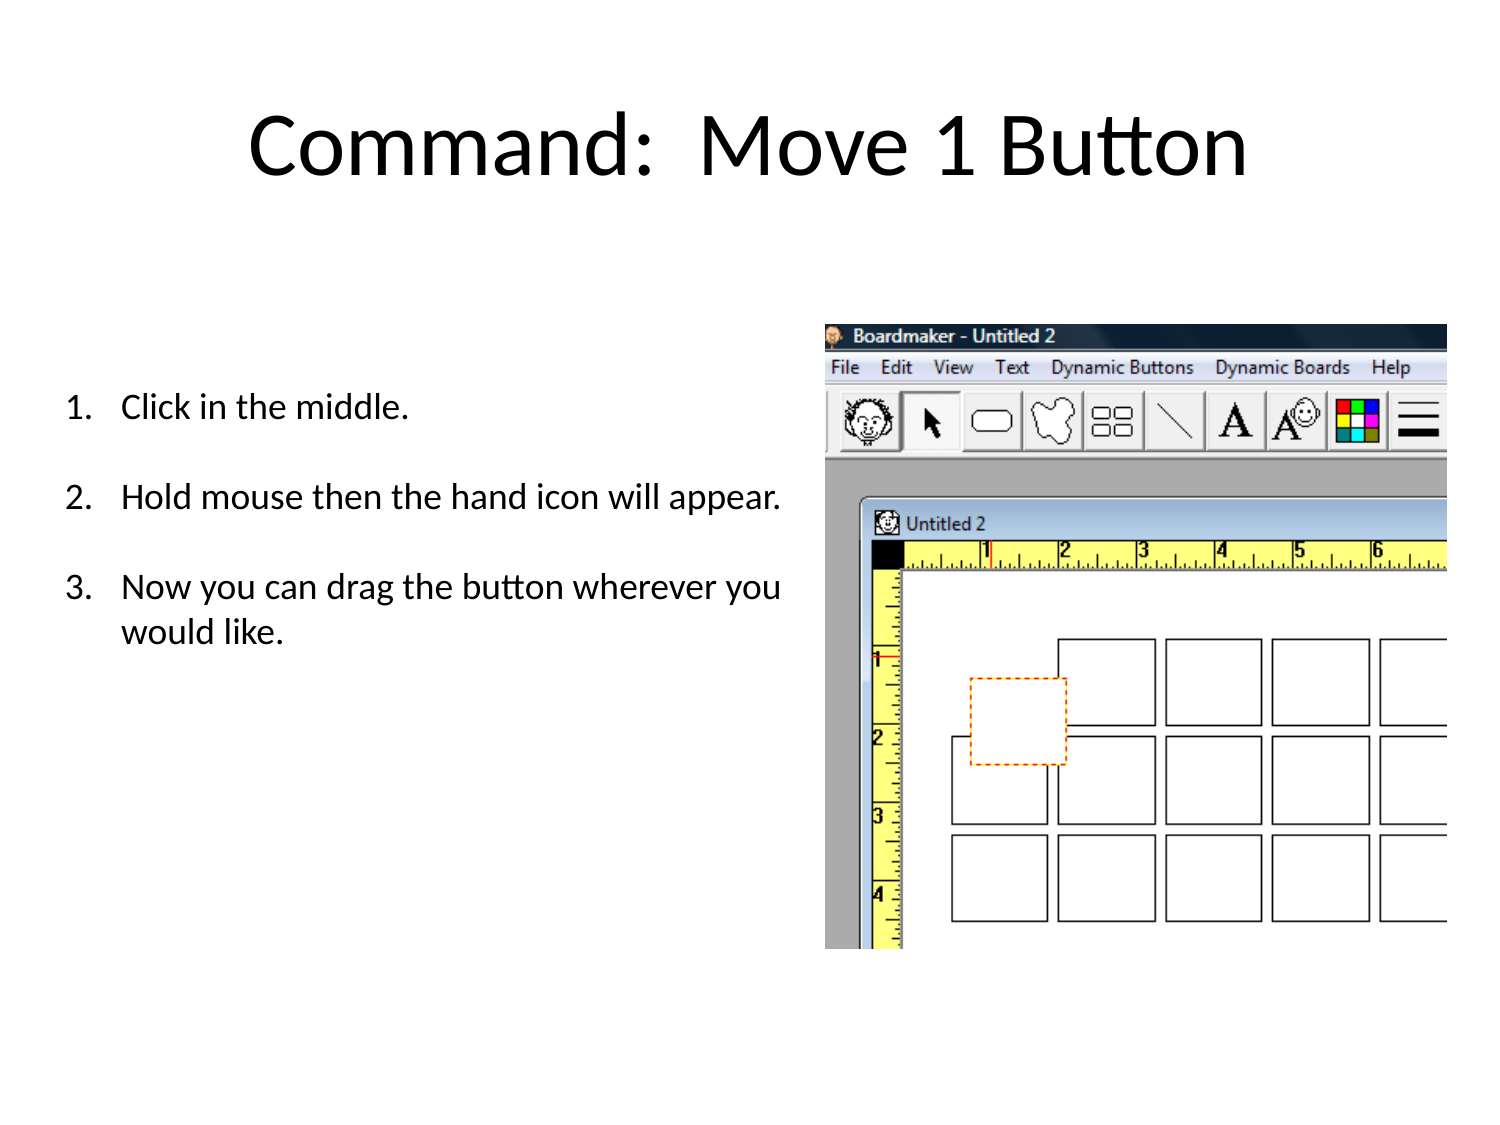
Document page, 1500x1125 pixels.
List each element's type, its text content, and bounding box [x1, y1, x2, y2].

title Command: Move 1 Button [75, 45, 1425, 233]
text_box Click in the middle. Hold mouse then the hand icon will appear. Now you can drag the button wherever you would like. [49, 374, 800, 705]
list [824, 324, 1447, 949]
